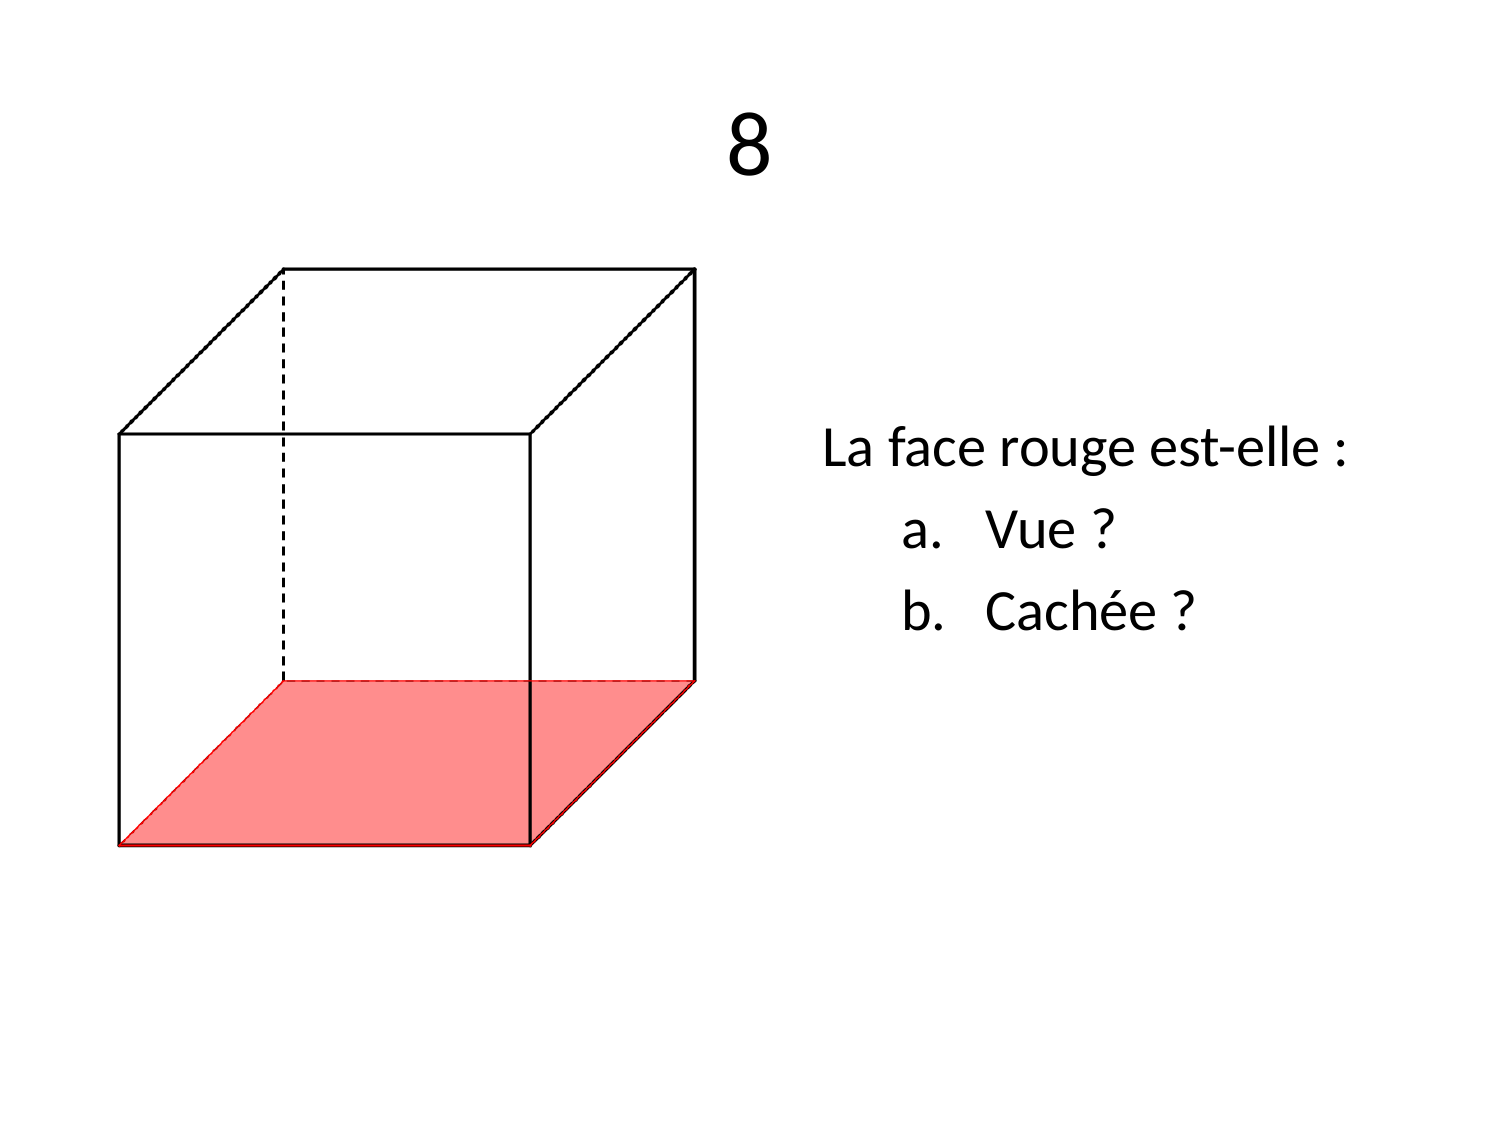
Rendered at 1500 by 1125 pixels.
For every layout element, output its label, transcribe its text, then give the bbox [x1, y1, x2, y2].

list La face rouge est-elle : Vue ? Cachée ? [753, 317, 1419, 794]
picture [111, 258, 703, 853]
title 8 [75, 45, 1425, 233]
